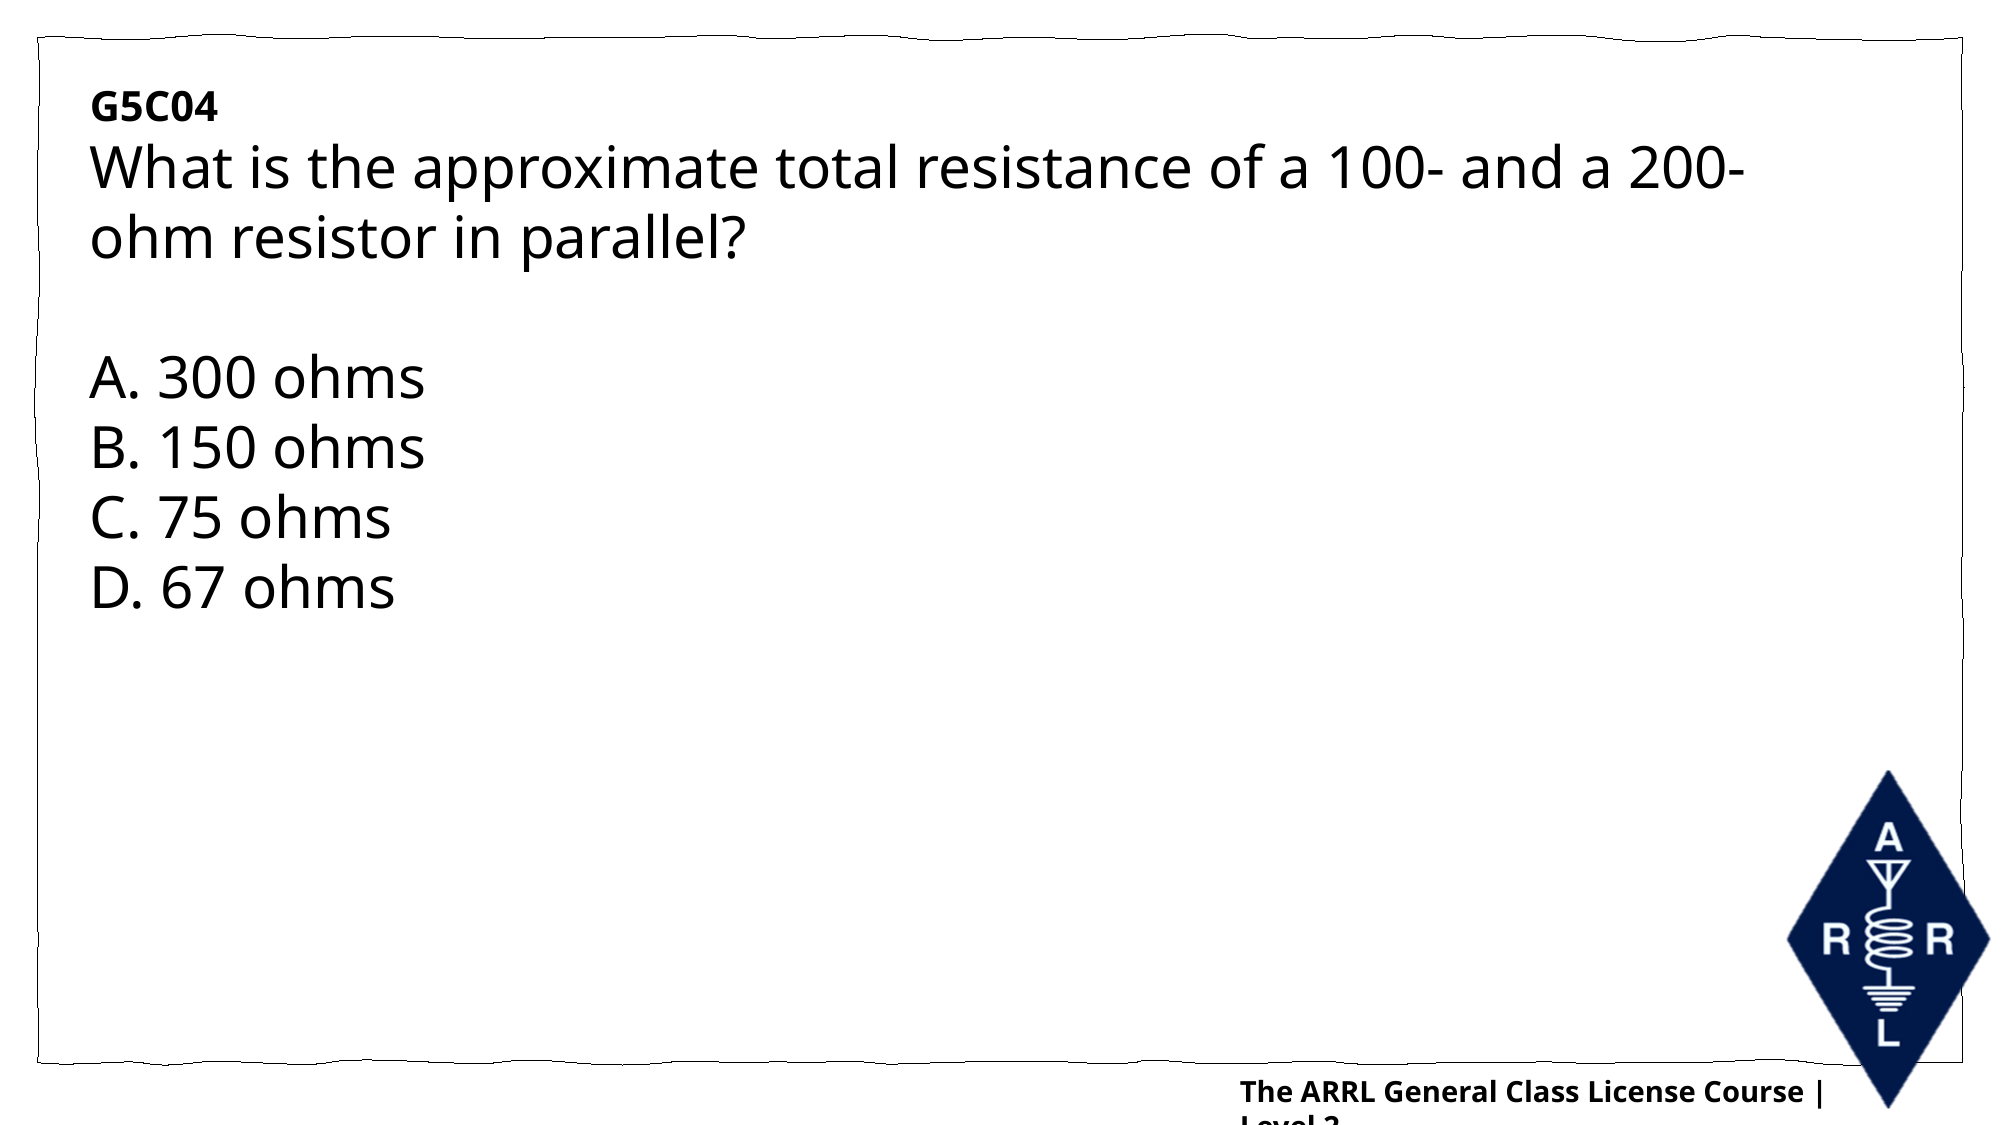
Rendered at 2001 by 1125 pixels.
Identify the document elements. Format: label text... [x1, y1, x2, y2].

picture [1773, 752, 1999, 1125]
text_box G5C04 What is the approximate total resistance of a 100- and a 200-ohm resistor in parallel? A. 300 ohms B. 150 ohms C. 75 ohms D. 67 ohms [75, 72, 1850, 628]
